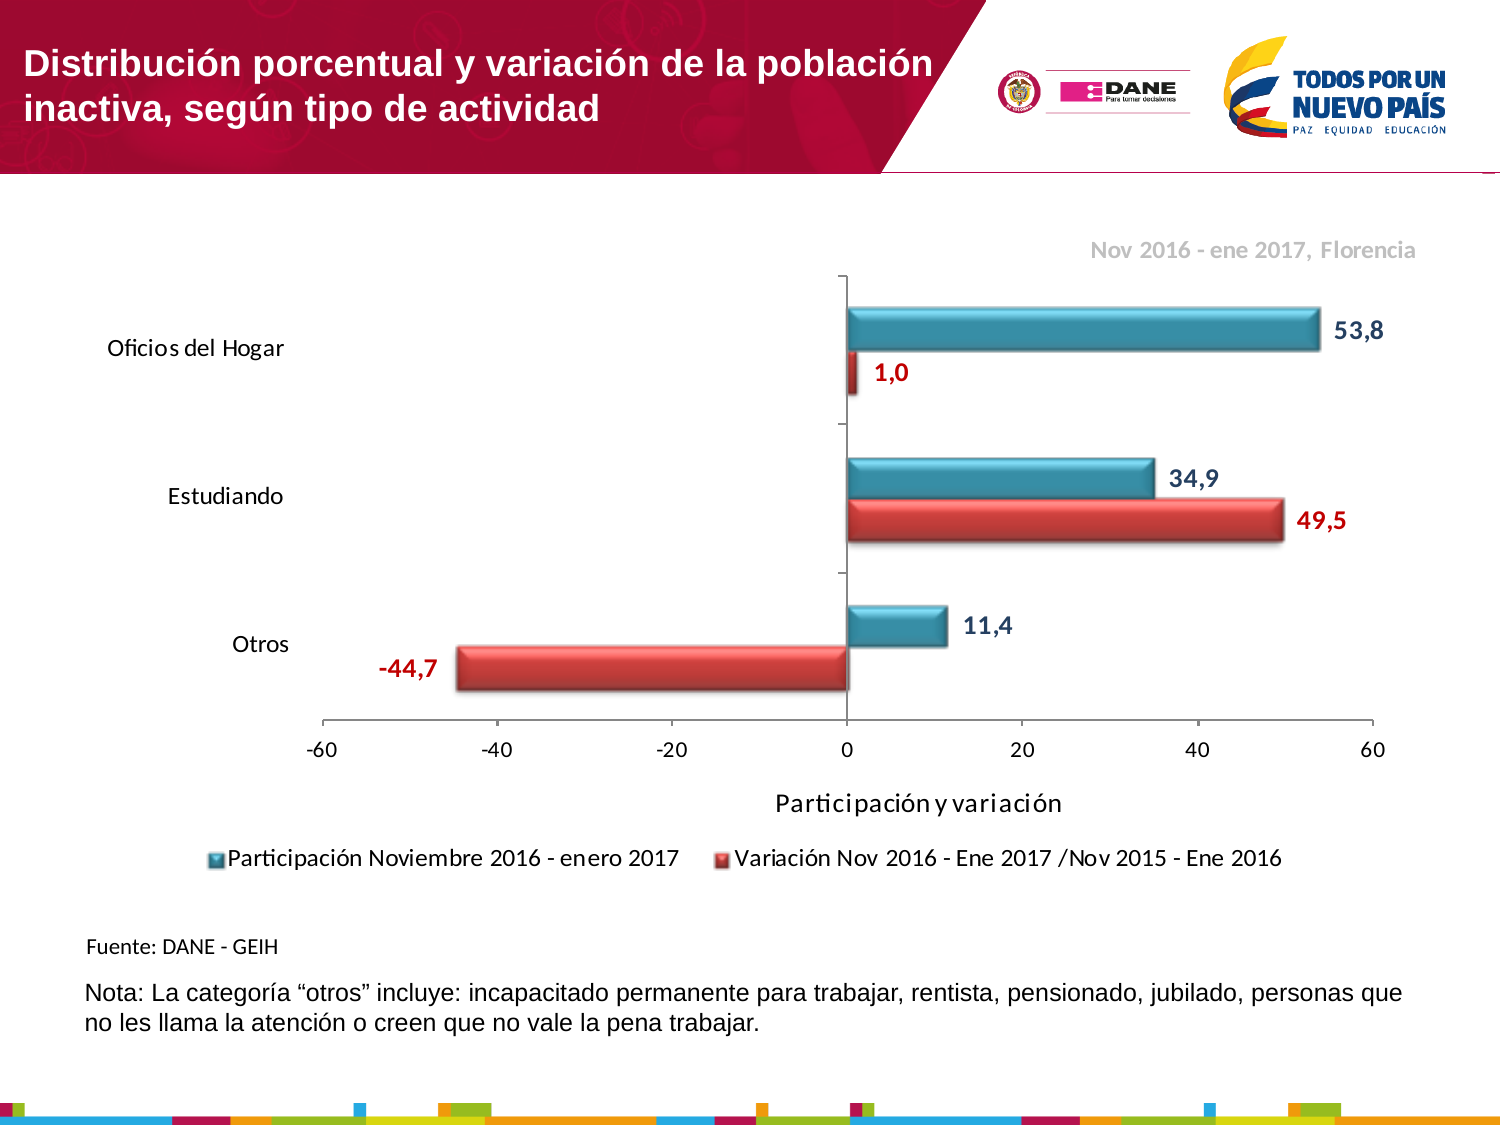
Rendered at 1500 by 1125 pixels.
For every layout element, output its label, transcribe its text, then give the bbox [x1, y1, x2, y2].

text_box [112, 116, 1388, 230]
picture [0, 231, 1424, 888]
picture [1187, 36, 1466, 138]
text_box Nota: La categoría “otros” incluye: incapacitado permanente para trabajar, rentista, pensionado, jubilado, personas que no les llama la atención o creen que no vale la pena trabajar. [69, 969, 1441, 1044]
text_box Distribución porcentual y variación de la población inactiva, según tipo de actividad [8, 31, 1187, 136]
picture [0, 0, 986, 172]
picture [0, 1103, 1500, 1125]
text_box Fuente: DANE - GEIH [71, 924, 299, 967]
